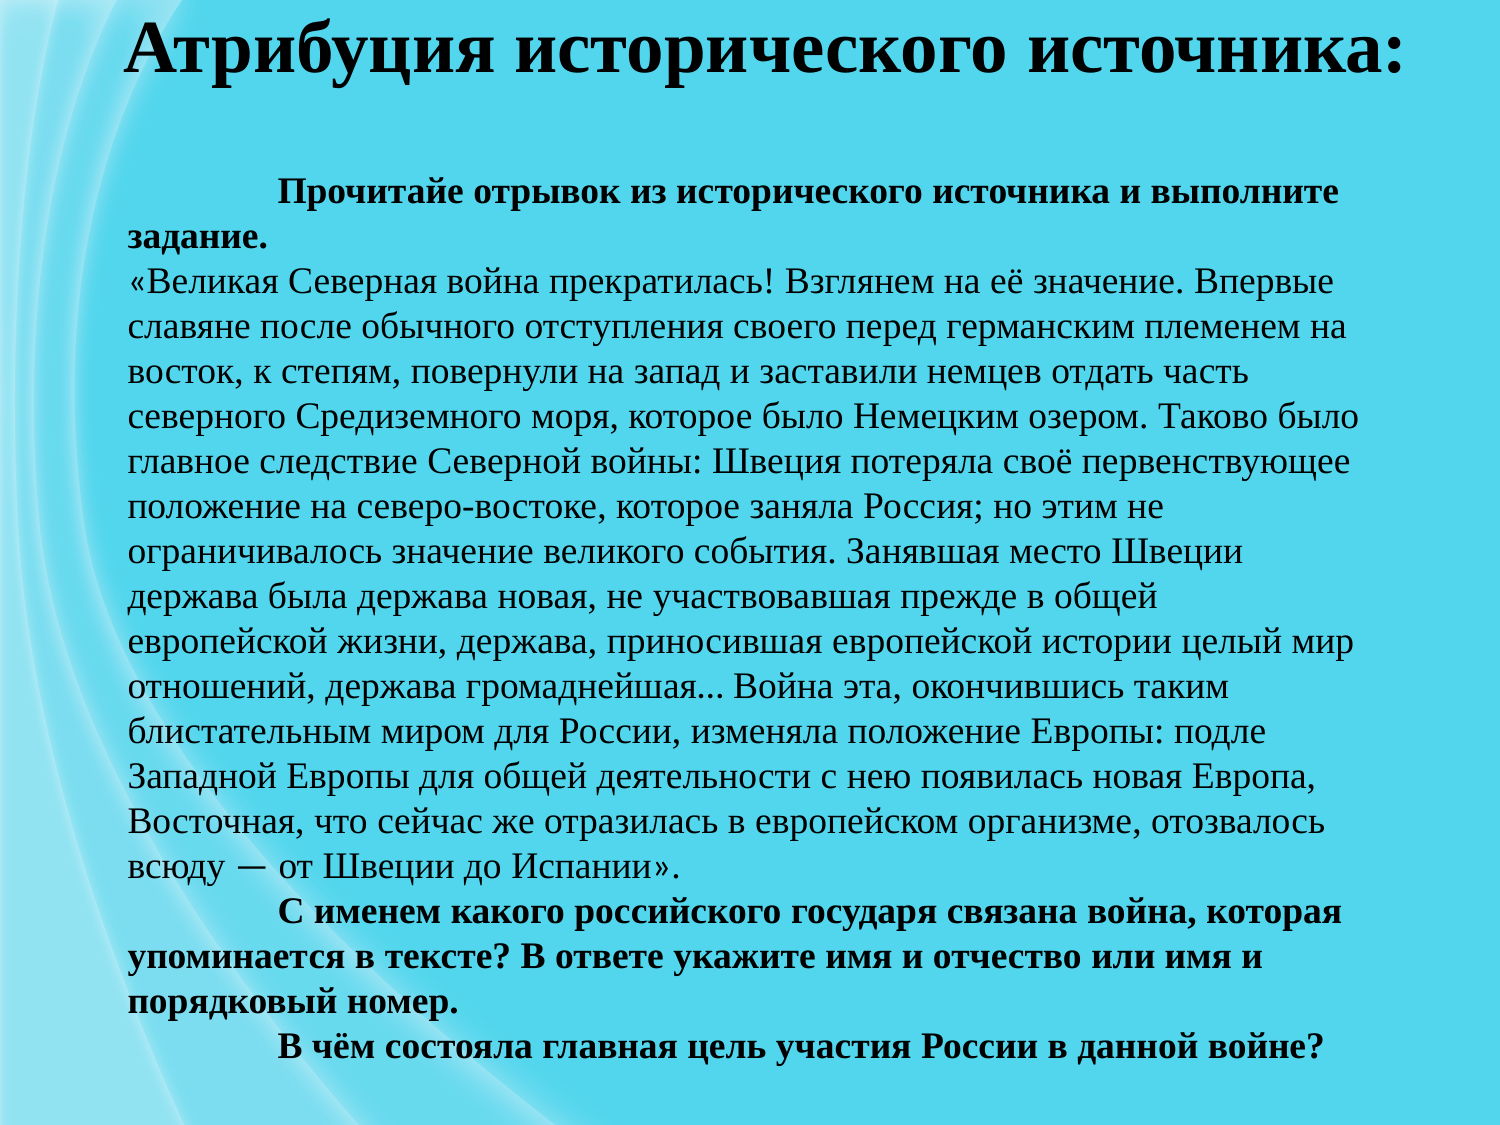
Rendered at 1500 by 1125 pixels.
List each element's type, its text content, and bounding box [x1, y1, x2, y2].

text_box Прочитайе отрывок из исторического источника и выполните задание. «Великая Северная война прекратилась! Взглянем на её значение. Впервые славяне после обычного отступления своего перед германским племенем на восток, к степям, повернули на запад и заставили немцев отдать часть северного Средиземного моря, которое было Немецким озером. Таково было главное следствие Северной войны: Швеция потеряла своё первенствующее положение на северо-востоке, которое заняла Россия; но этим не ограничивалось значение великого события. Занявшая место Швеции держава была держава новая, не участвовавшая прежде в общей европейской жизни, держава, приносившая европейской истории целый мир отношений, держава громаднейшая… Война эта, окончившись таким блистательным миром для России, изменяла положение Европы: подле Западной Европы для общей деятельности с нею появилась новая Европа, Восточная, что сейчас же отразилась в европейском организме, отозвалось всюду — от Швеции до Испании». С именем какого российского государя связана война, которая упоминается в тексте? В ответе укажите имя и отчество или имя и порядковый номер. В чём состояла главная цель участия России в данной войне? [112, 220, 1384, 1074]
text_box Атрибуция исторического источника: [32, 0, 1500, 220]
picture [0, 0, 1500, 1125]
